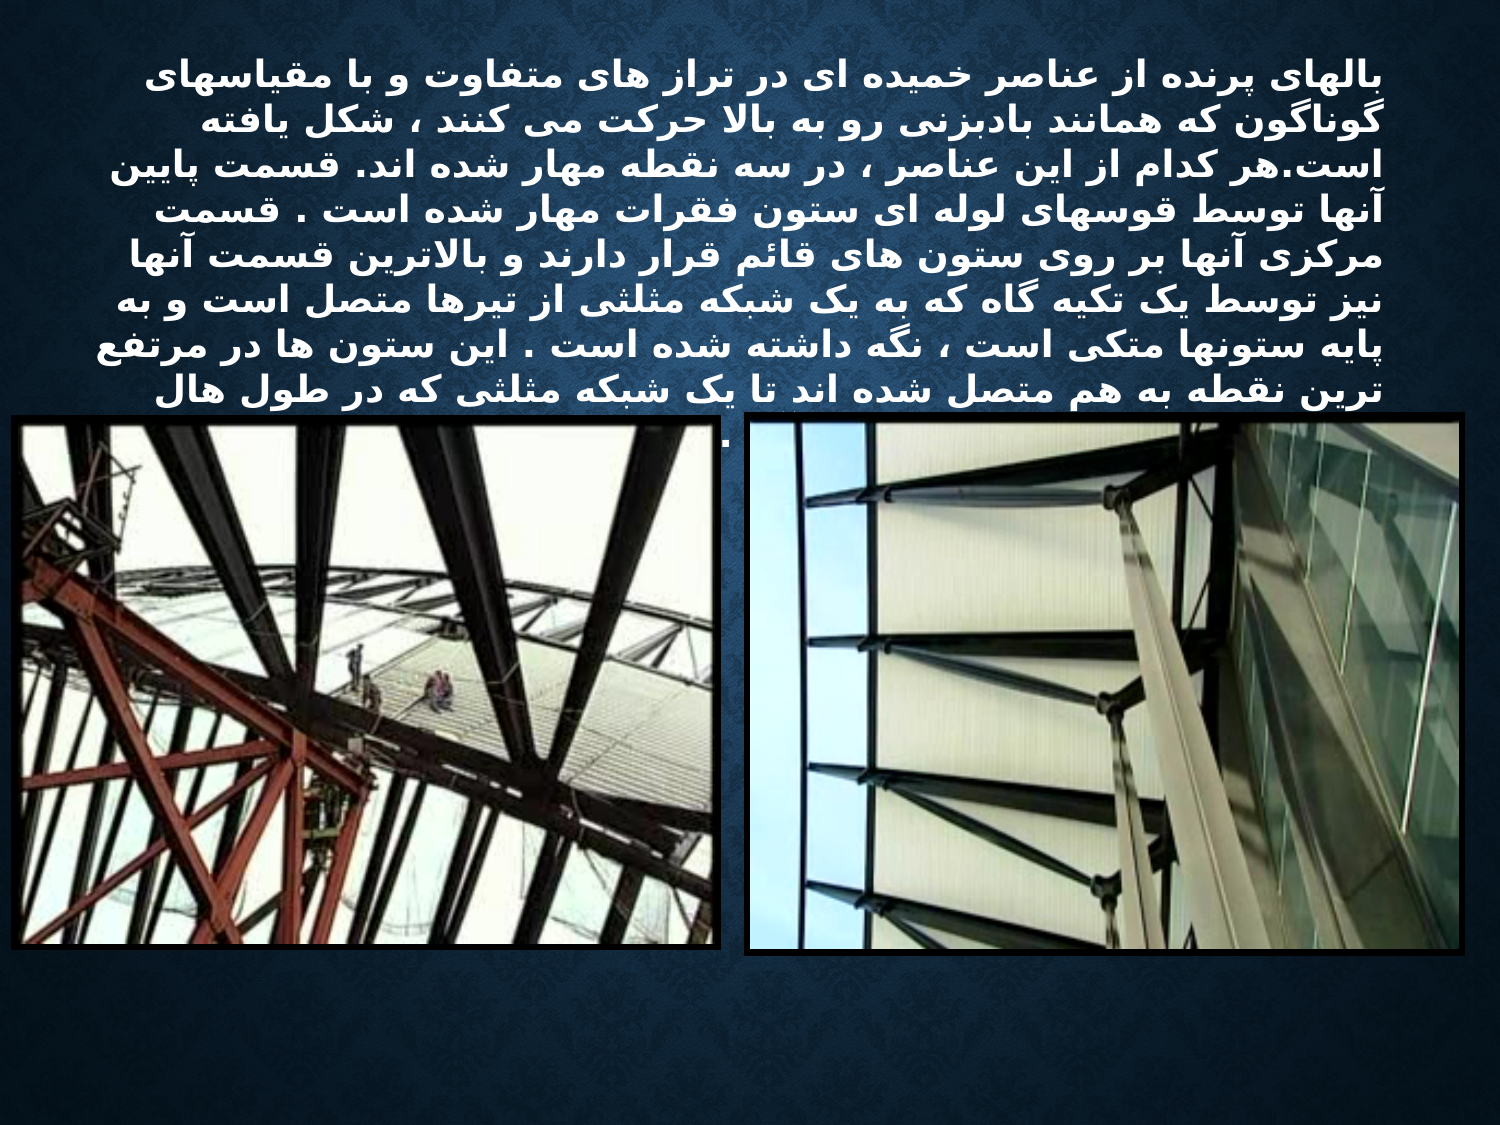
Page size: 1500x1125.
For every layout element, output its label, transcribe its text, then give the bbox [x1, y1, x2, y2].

text_box بالهای پرنده از عناصر خمیده ای در تراز های متفاوت و با مقیاسهای گوناگون که همانند بادبزنی رو به بالا حرکت می کنند ، شکل یافته است.هر کدام از این عناصر ، در سه نقطه مهار شده اند. قسمت پایین آنها توسط قوسهای لوله ای ستون فقرات مهار شده است . قسمت مرکزی آنها بر روی ستون های قائم قرار دارند و بالاترین قسمت آنها نیز توسط یک تکیه گاه که به یک شبکه مثلثی از تیرها متصل است و به پایه ستونها متکی است ، نگه داشته شده است . این ستون ها در مرتفع ترین نقطه به هم متصل شده اند تا یک شبکه مثلثی که در طول هال مرکزی امتداد می یابد ، به وجود آید . [74, 42, 1400, 527]
picture [749, 417, 1460, 950]
picture [17, 420, 716, 945]
